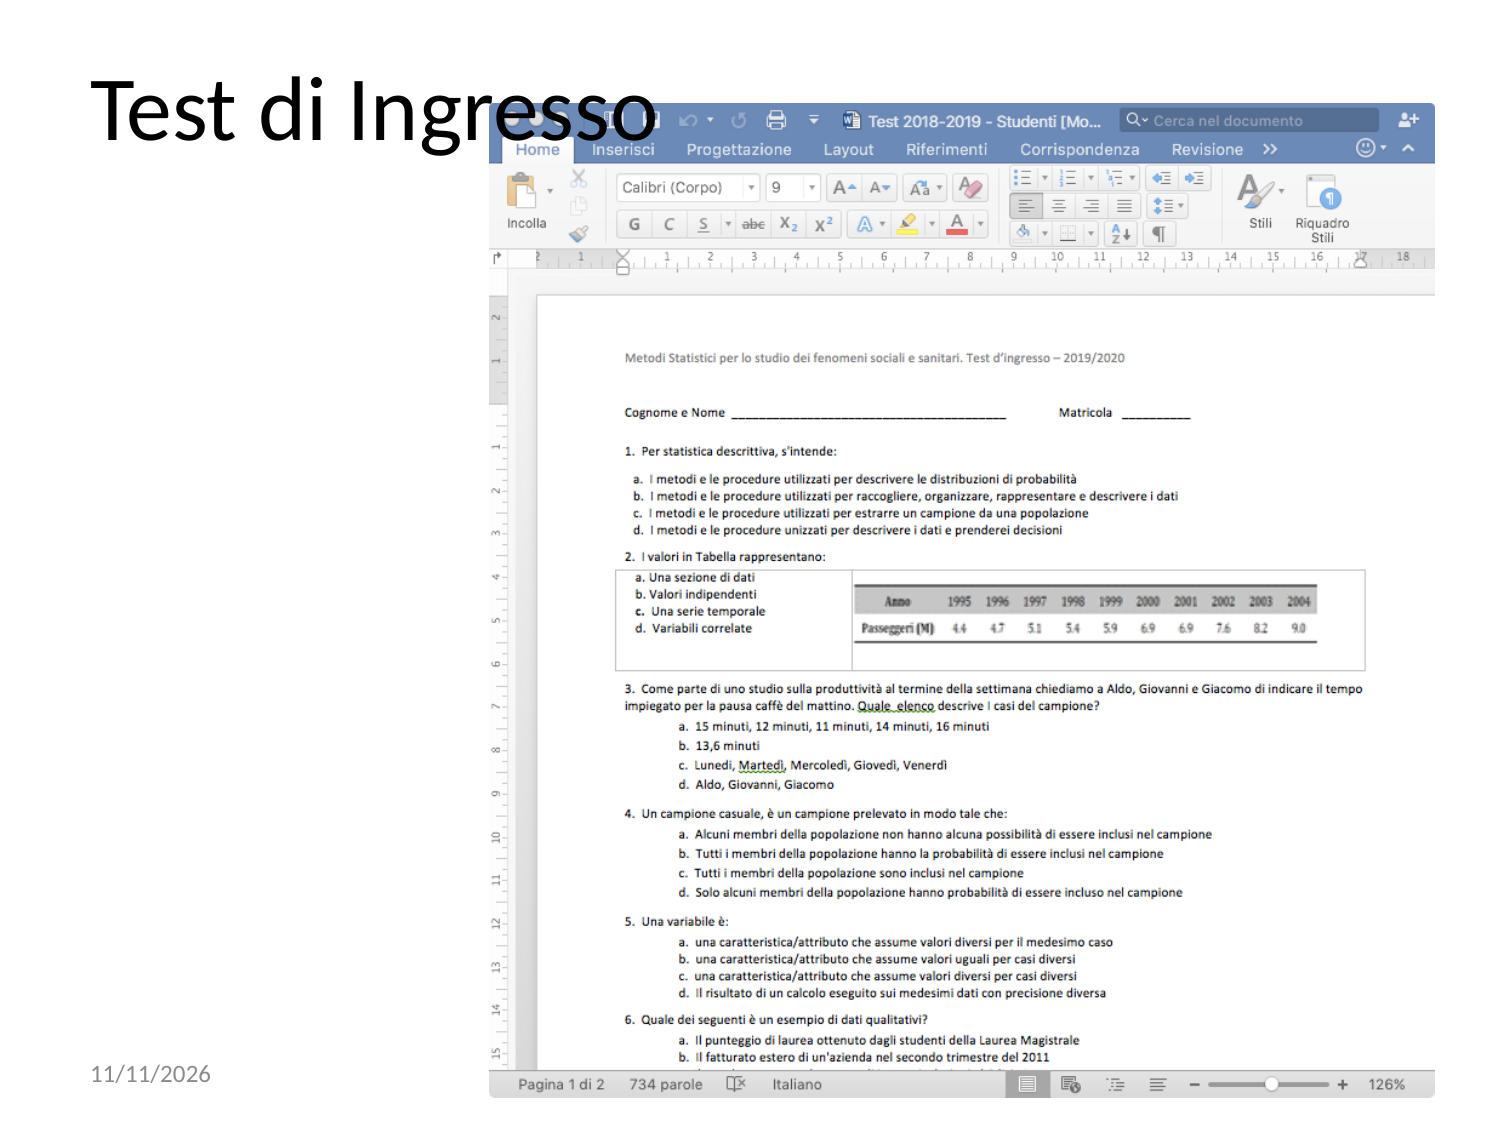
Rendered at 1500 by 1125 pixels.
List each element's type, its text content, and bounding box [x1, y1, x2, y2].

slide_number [75, 1042, 425, 1103]
picture [489, 103, 1435, 1099]
title Test di Ingresso [75, 45, 740, 162]
